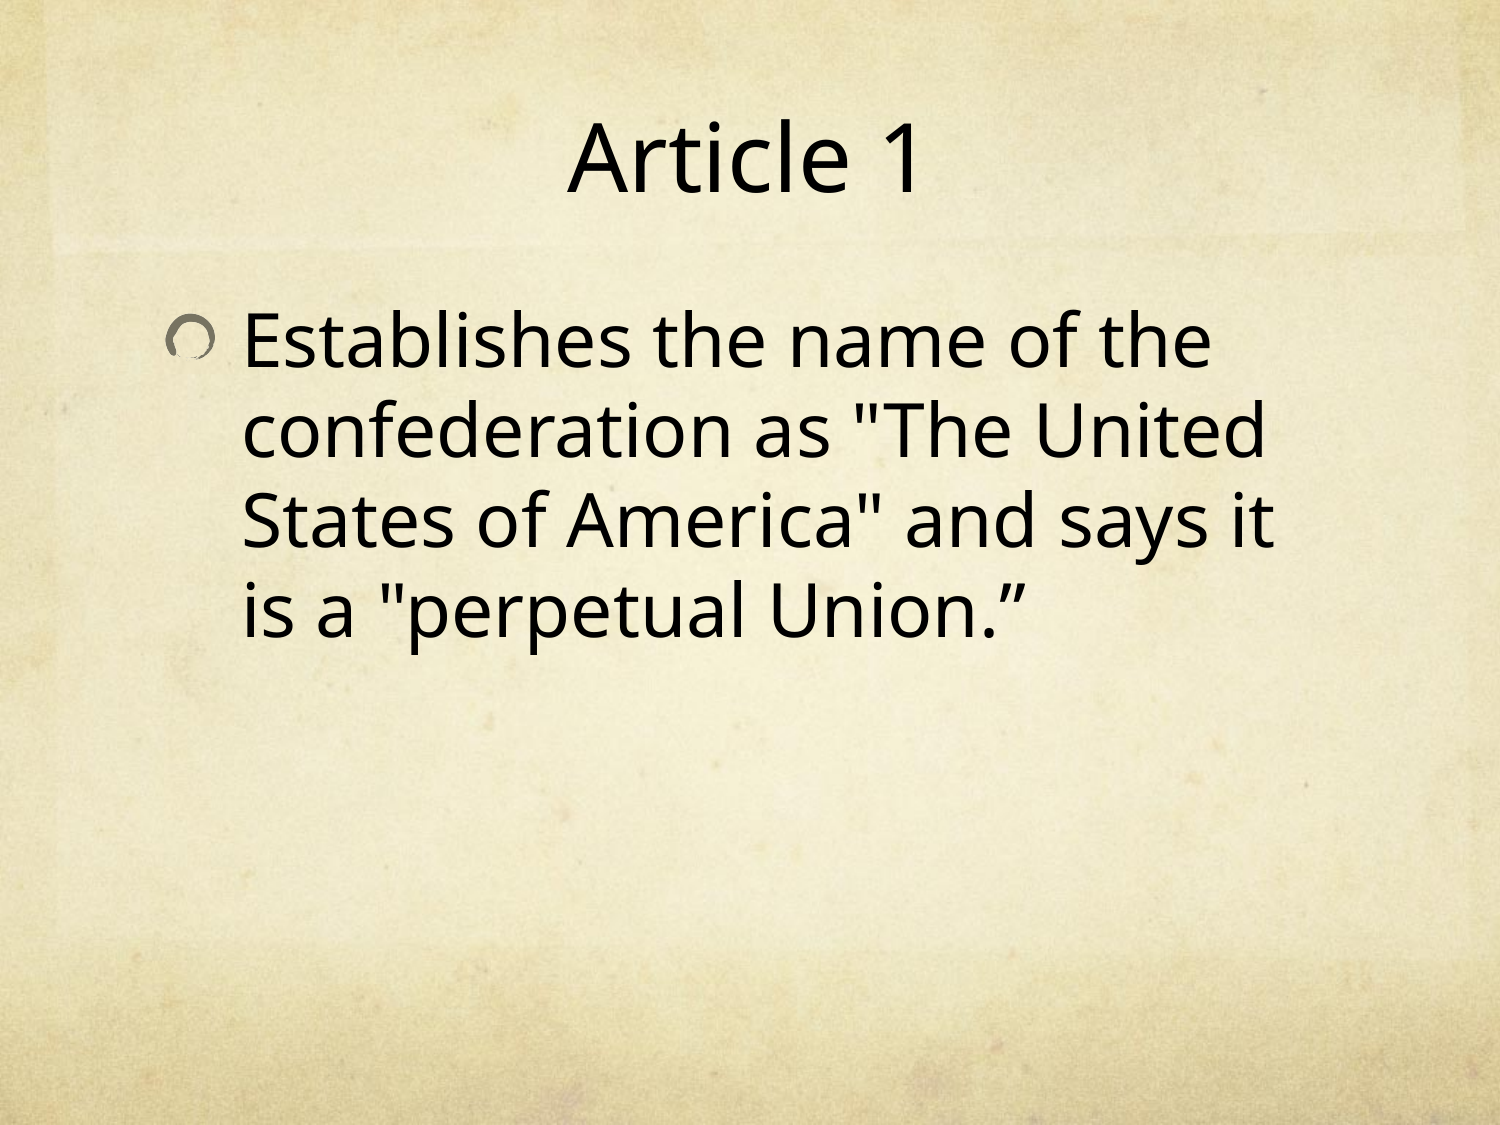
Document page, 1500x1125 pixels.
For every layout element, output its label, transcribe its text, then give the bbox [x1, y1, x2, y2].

title Article 1 [150, 82, 1350, 225]
list Establishes the name of the confederation as "The United States of America" and says it is a "perpetual Union.” [150, 284, 1350, 950]
picture [0, 0, 1500, 1125]
